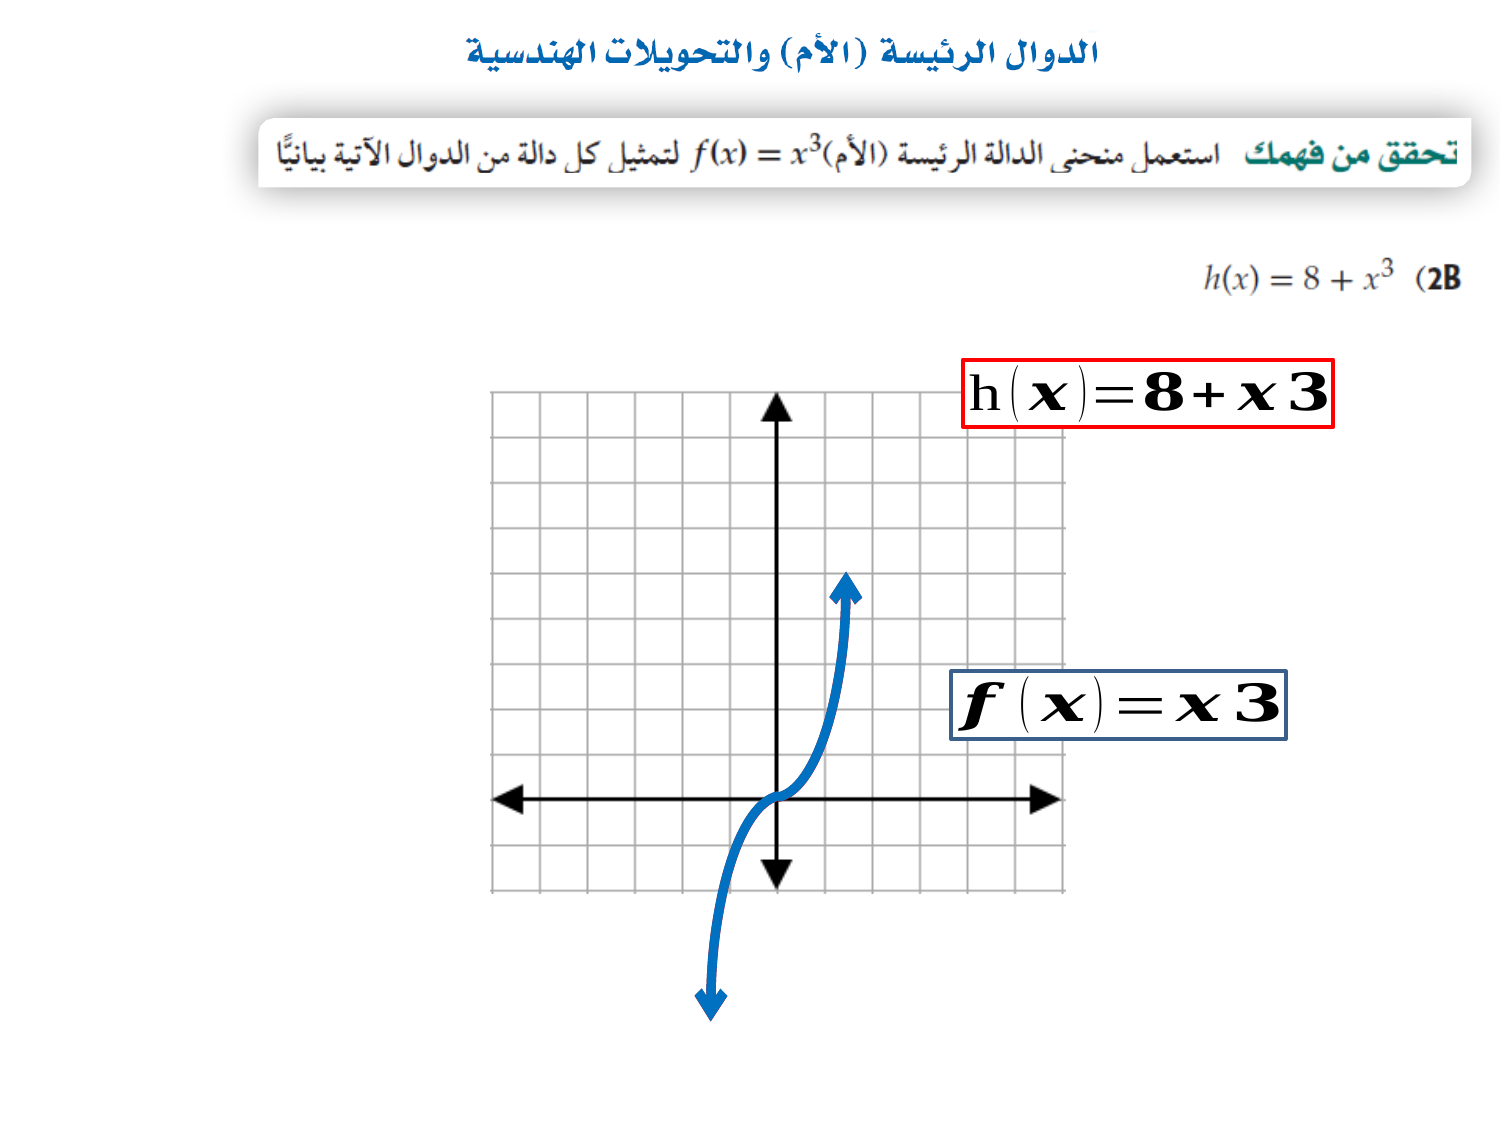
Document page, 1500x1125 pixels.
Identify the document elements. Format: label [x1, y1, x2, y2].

picture [857, 388, 1067, 894]
picture [489, 388, 700, 894]
picture [466, 30, 1099, 73]
text_box [700, 363, 857, 1125]
picture [1201, 255, 1465, 297]
picture [265, 125, 1465, 181]
